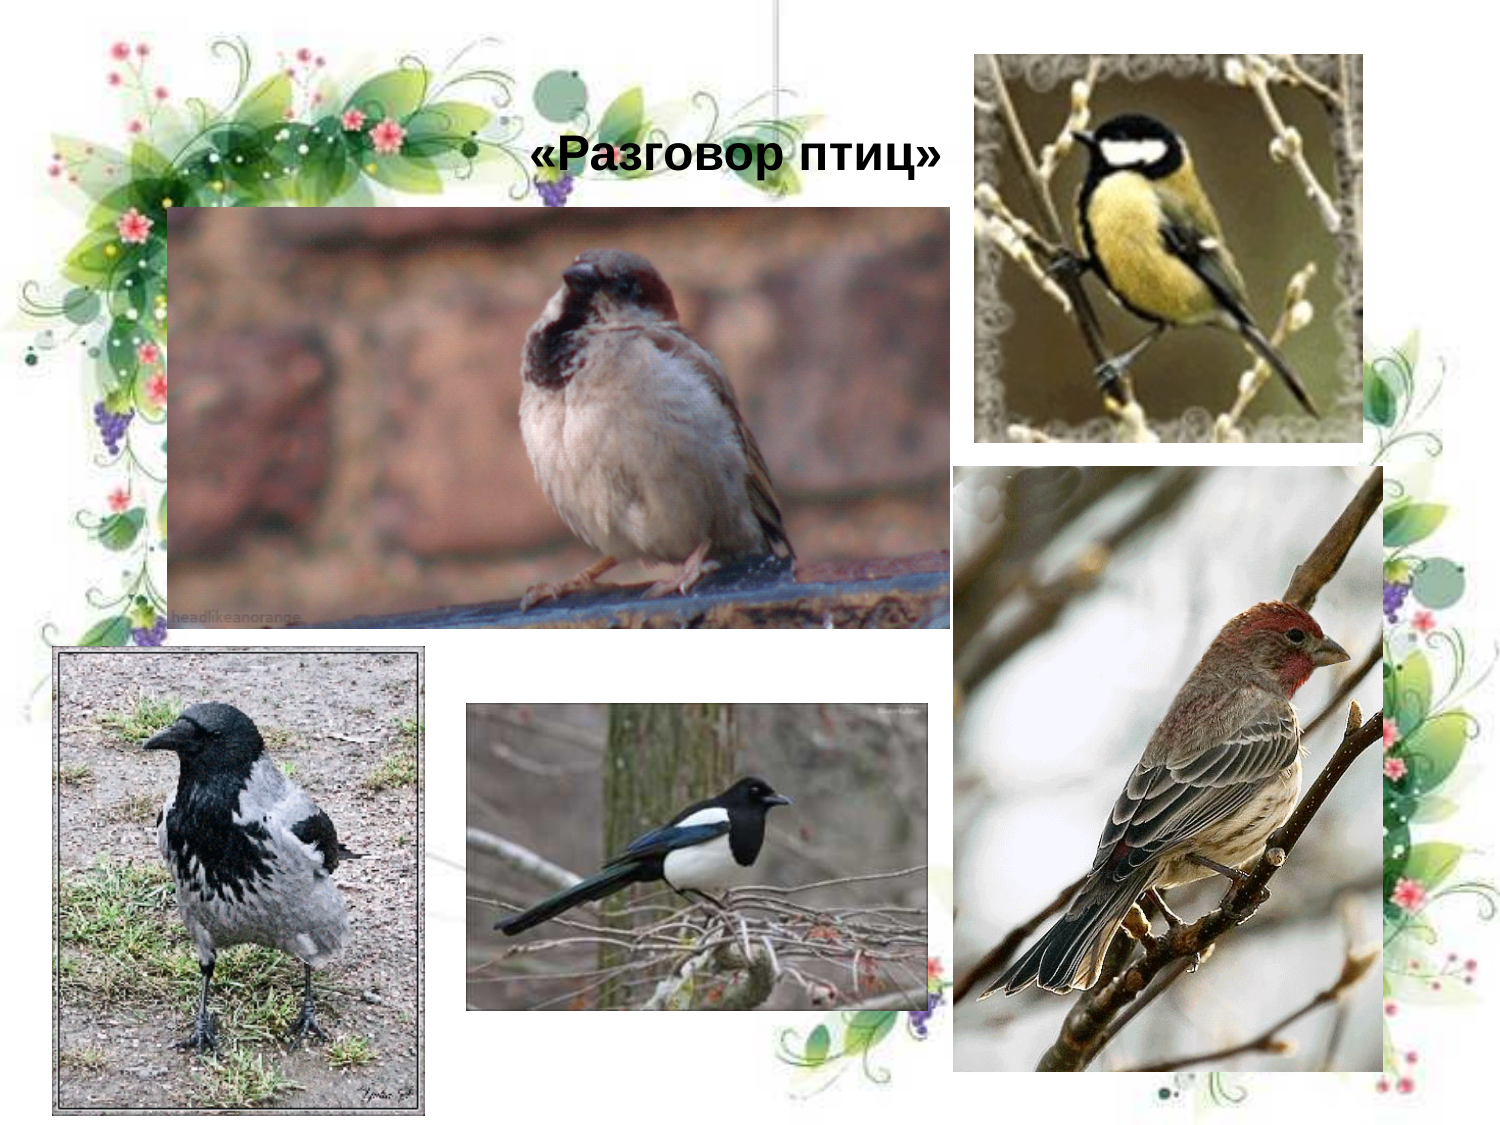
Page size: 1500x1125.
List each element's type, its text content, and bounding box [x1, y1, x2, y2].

picture [0, 0, 1500, 1125]
list [76, 337, 1428, 1081]
text_box «Разговор птиц» [514, 113, 958, 189]
